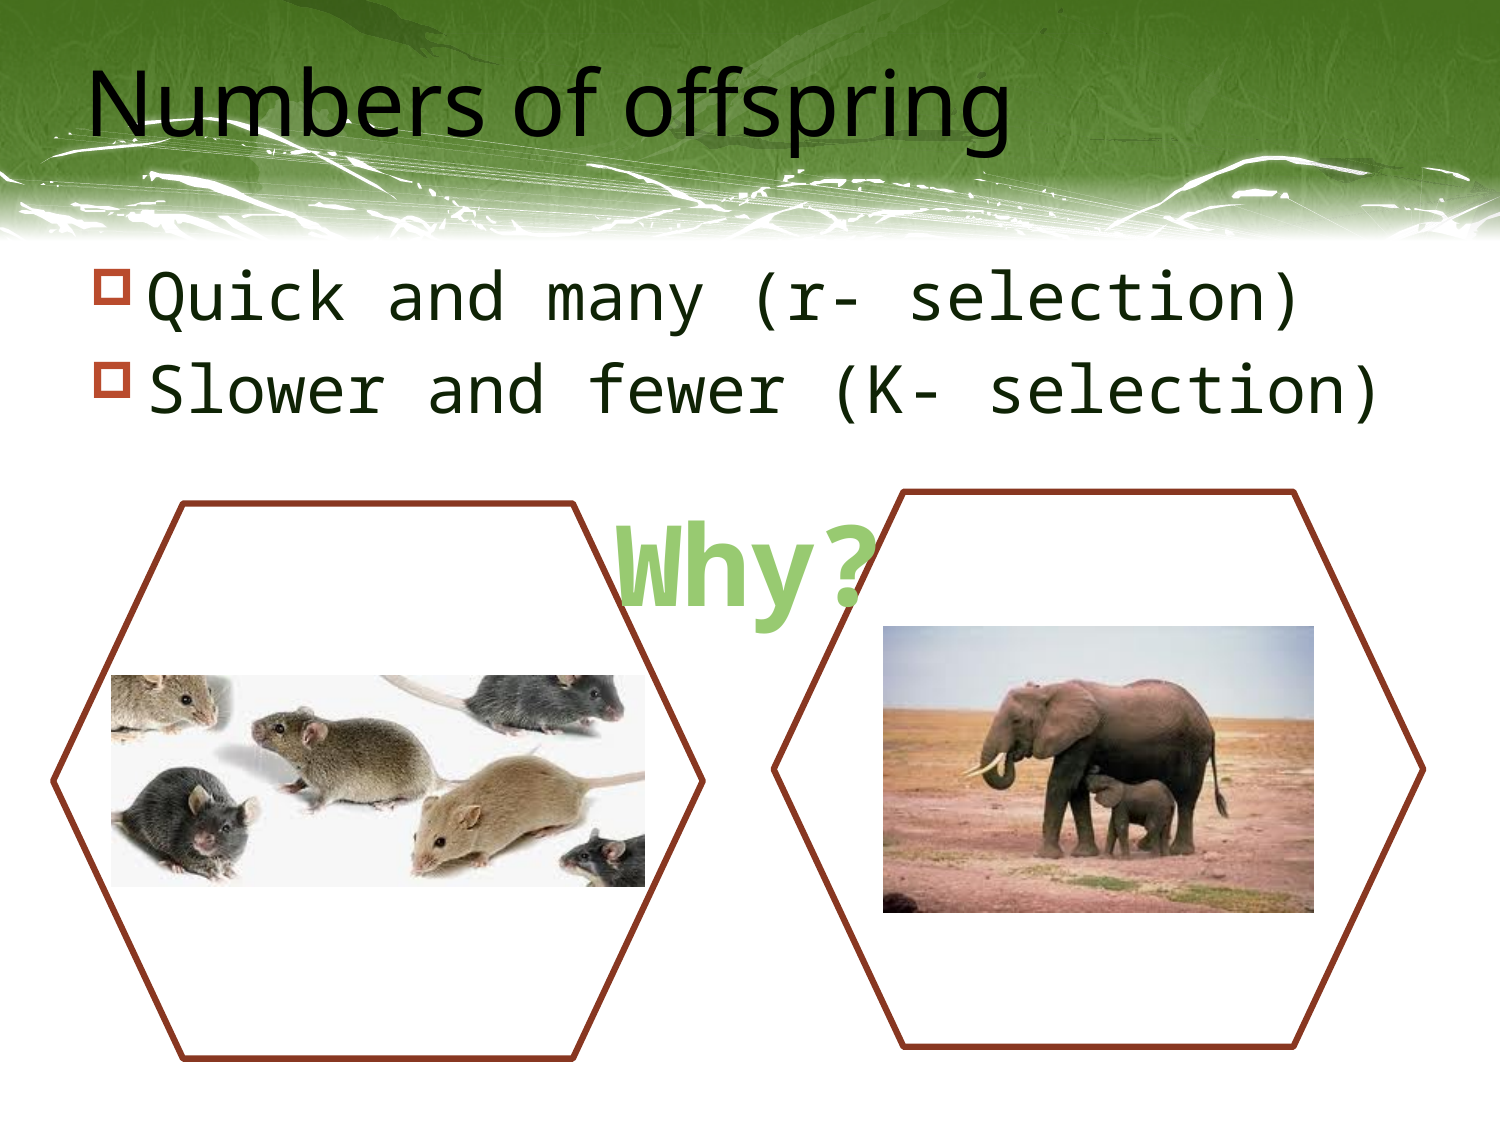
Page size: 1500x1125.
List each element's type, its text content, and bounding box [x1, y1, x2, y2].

picture [111, 675, 645, 887]
picture [883, 626, 1314, 913]
list Quick and many (r- selection) Slower and fewer (K- selection) [75, 246, 1425, 492]
text_box [51, 502, 704, 1060]
title Numbers of offspring [70, 35, 1421, 164]
text_box Why? [599, 486, 900, 637]
text_box [772, 490, 1425, 1049]
